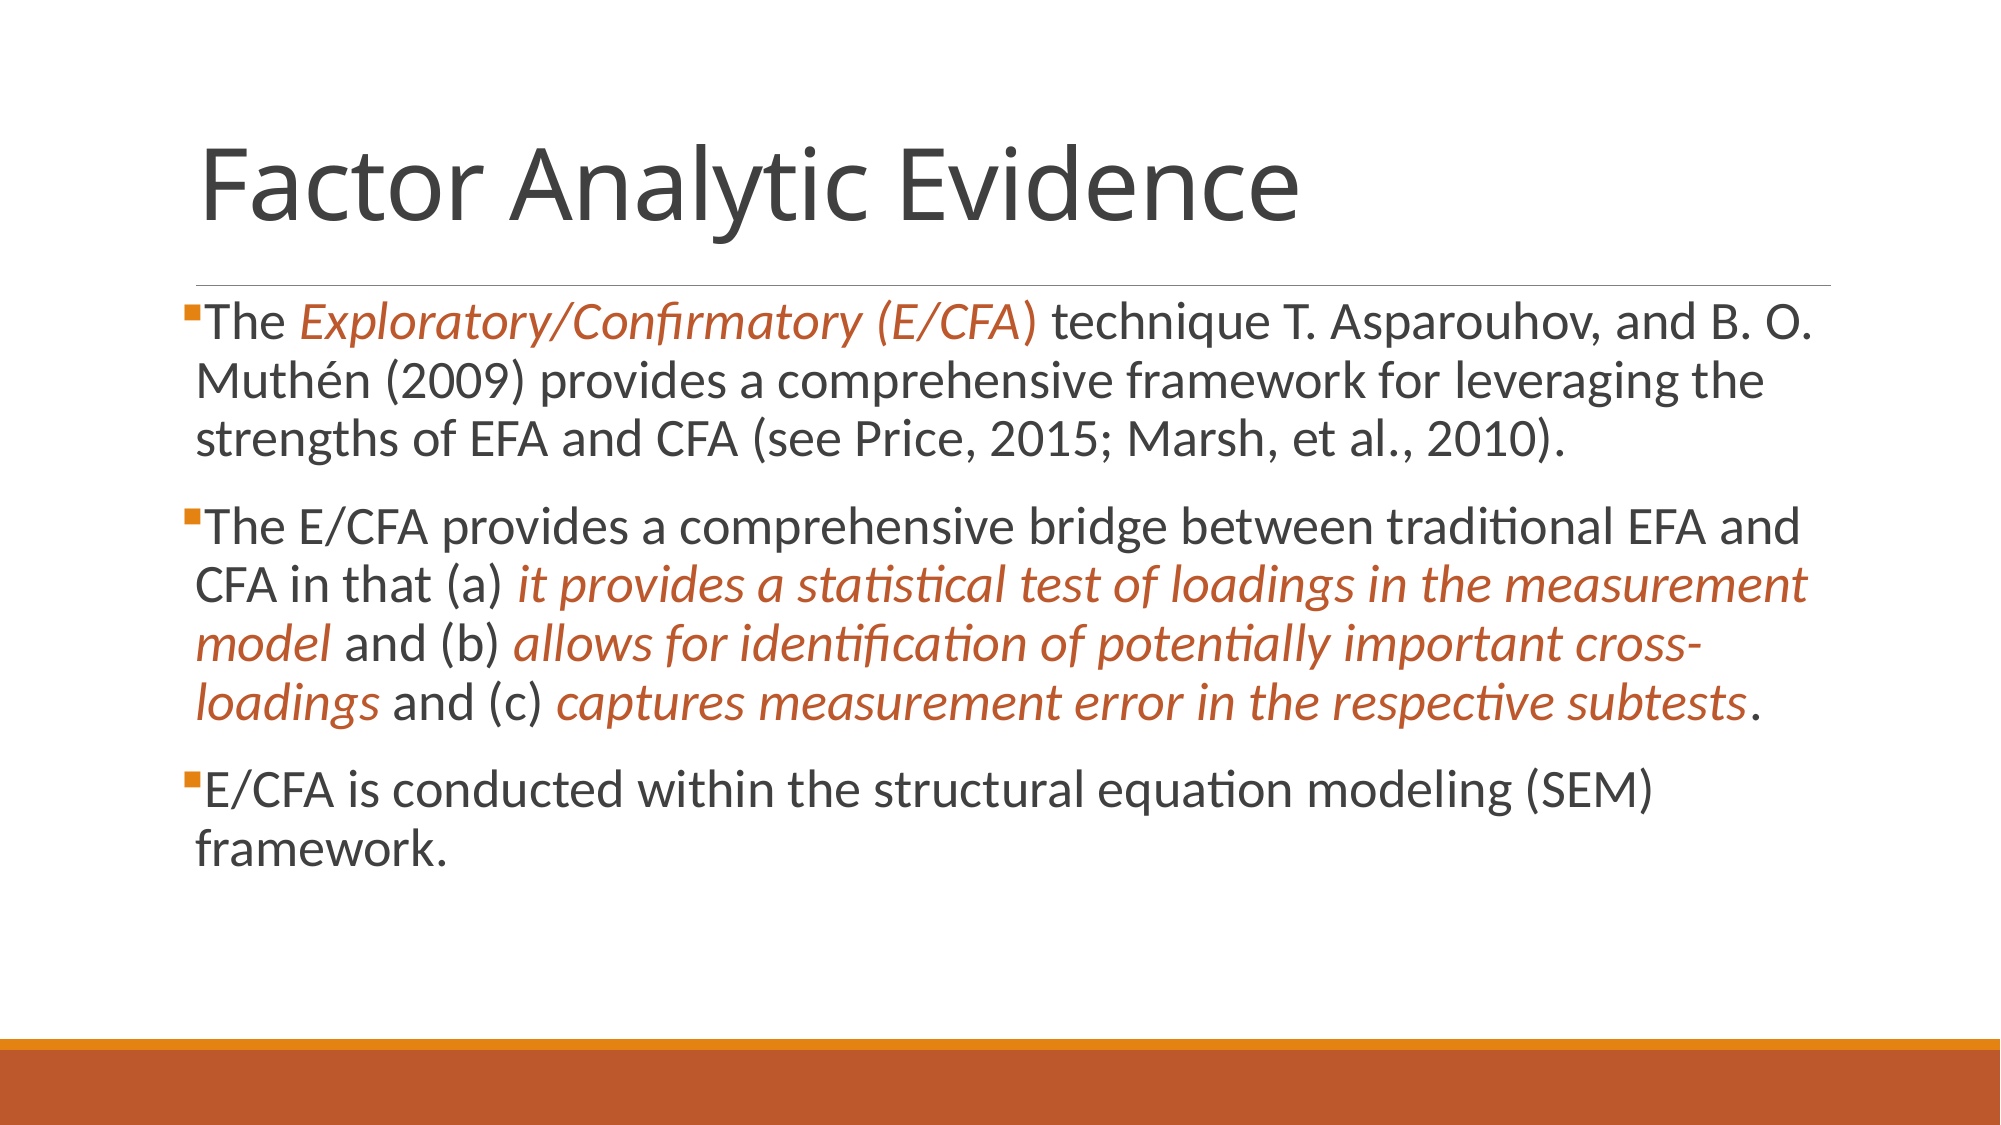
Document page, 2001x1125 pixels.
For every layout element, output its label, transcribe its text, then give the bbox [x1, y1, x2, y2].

title Factor Analytic Evidence [182, 58, 1833, 249]
list The Exploratory/Confirmatory (E/CFA) technique T. Asparouhov, and B. O. Muthén (2009) provides a comprehensive framework for leveraging the strengths of EFA and CFA (see Price, 2015; Marsh, et al., 2010). The E/CFA provides a comprehensive bridge between traditional EFA and CFA in that (a) it provides a statistical test of loadings in the measurement model and (b) allows for identification of potentially important cross-loadings and (c) captures measurement error in the respective subtests. E/CFA is conducted within the structural equation modeling (SEM) framework. [180, 285, 1830, 992]
